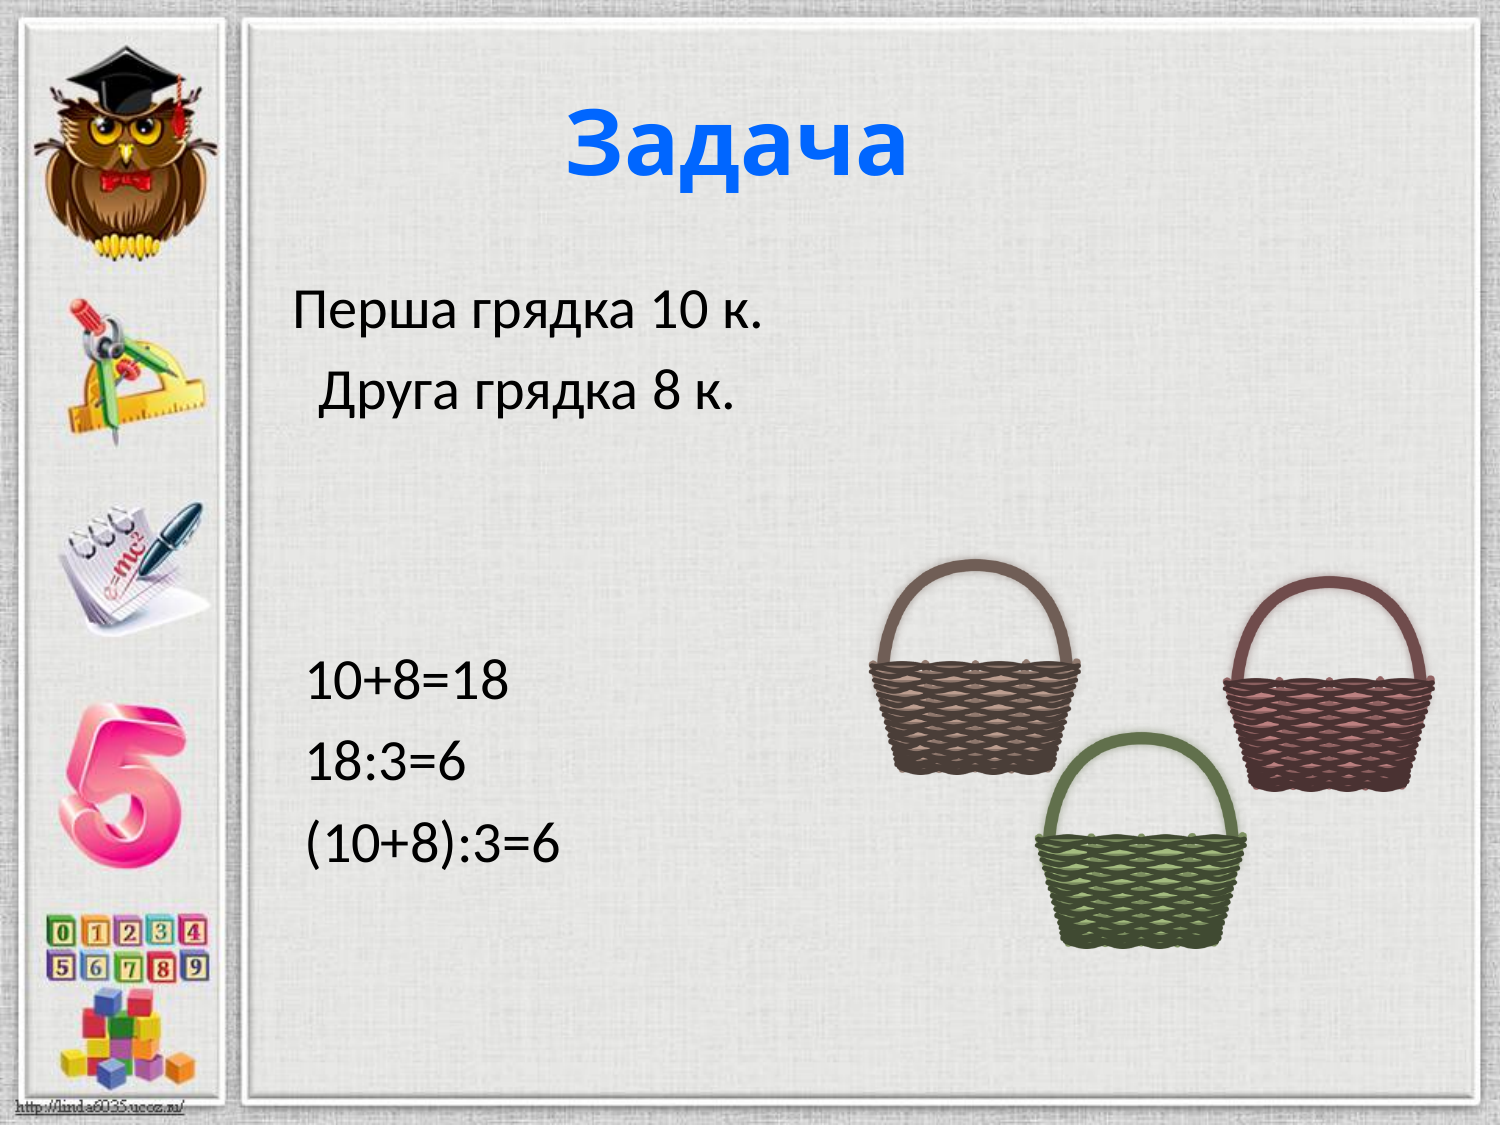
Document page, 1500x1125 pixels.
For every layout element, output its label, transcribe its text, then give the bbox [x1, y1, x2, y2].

picture [0, 0, 1500, 1125]
list 10+8=18 18:3=6 (10+8):3=6 [289, 633, 750, 1005]
list Перша грядка 10 к. Друга грядка 8 к. [277, 262, 904, 610]
title Задача [75, 45, 1425, 233]
